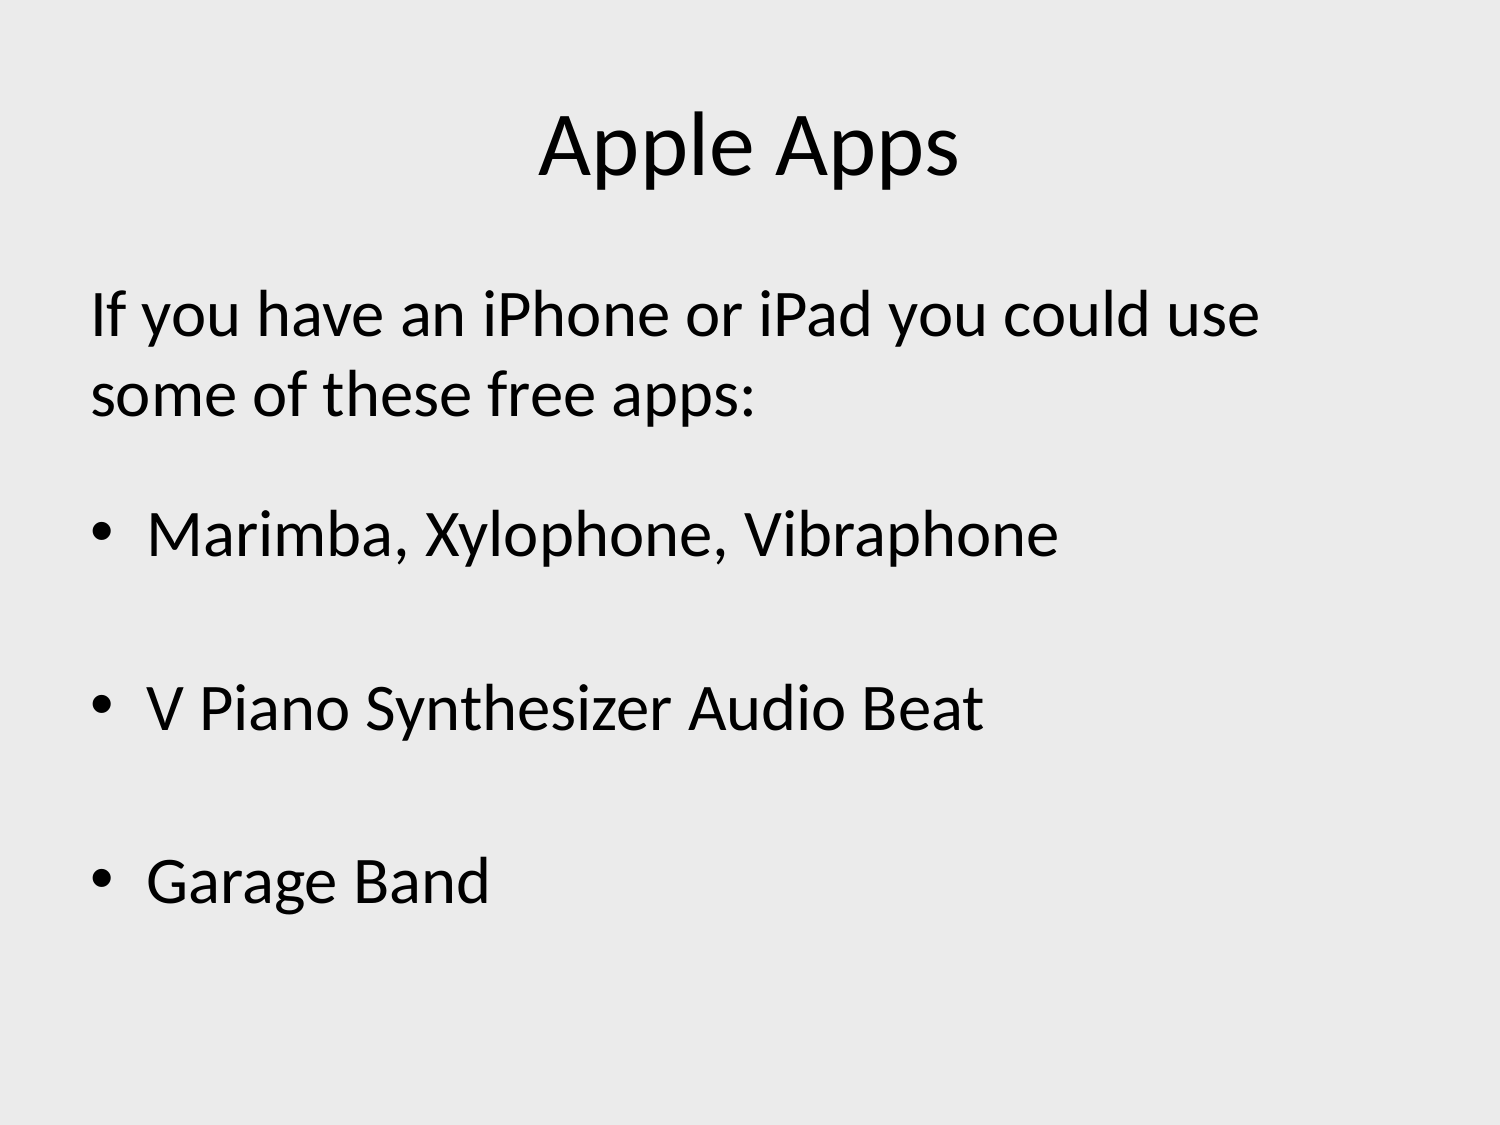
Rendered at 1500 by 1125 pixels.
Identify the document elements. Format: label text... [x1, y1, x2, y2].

title Apple Apps [75, 45, 1425, 233]
list If you have an iPhone or iPad you could use some of these free apps: Marimba, Xylophone, Vibraphone V Piano Synthesizer Audio Beat Garage Band [75, 262, 1425, 1005]
